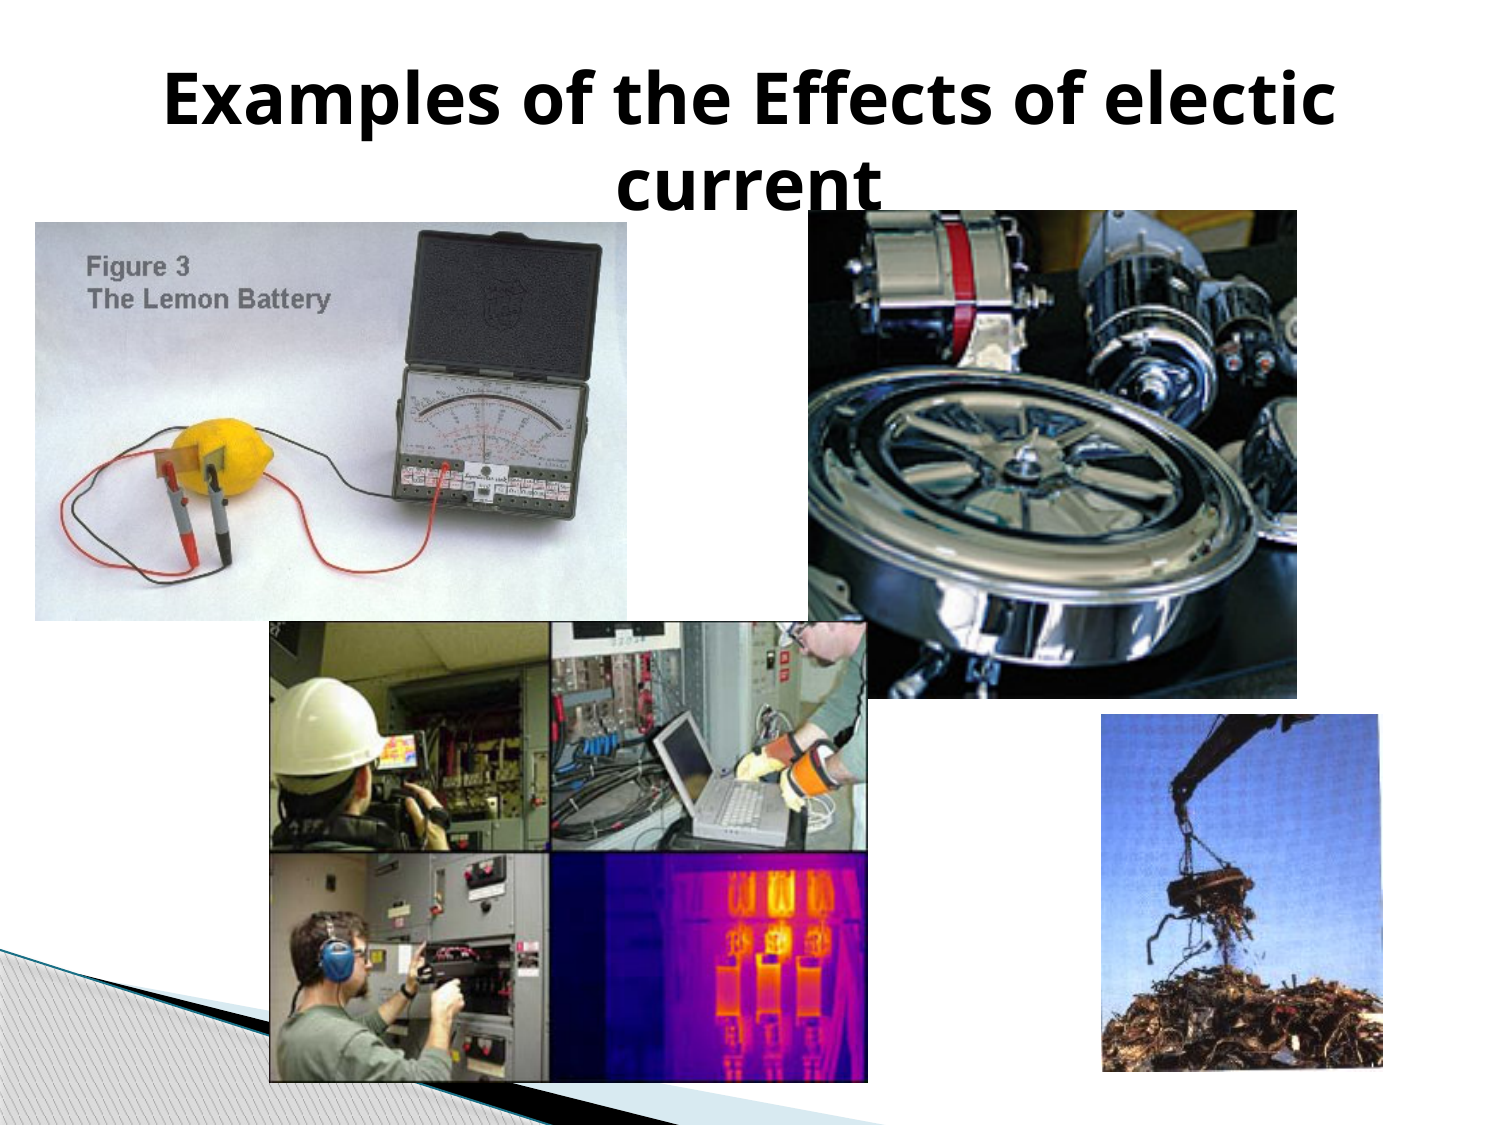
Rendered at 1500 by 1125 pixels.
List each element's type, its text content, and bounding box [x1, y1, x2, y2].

title Examples of the Effects of electic current [75, 45, 1425, 233]
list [34, 222, 627, 622]
picture [269, 210, 1297, 1083]
picture [1101, 714, 1384, 1072]
